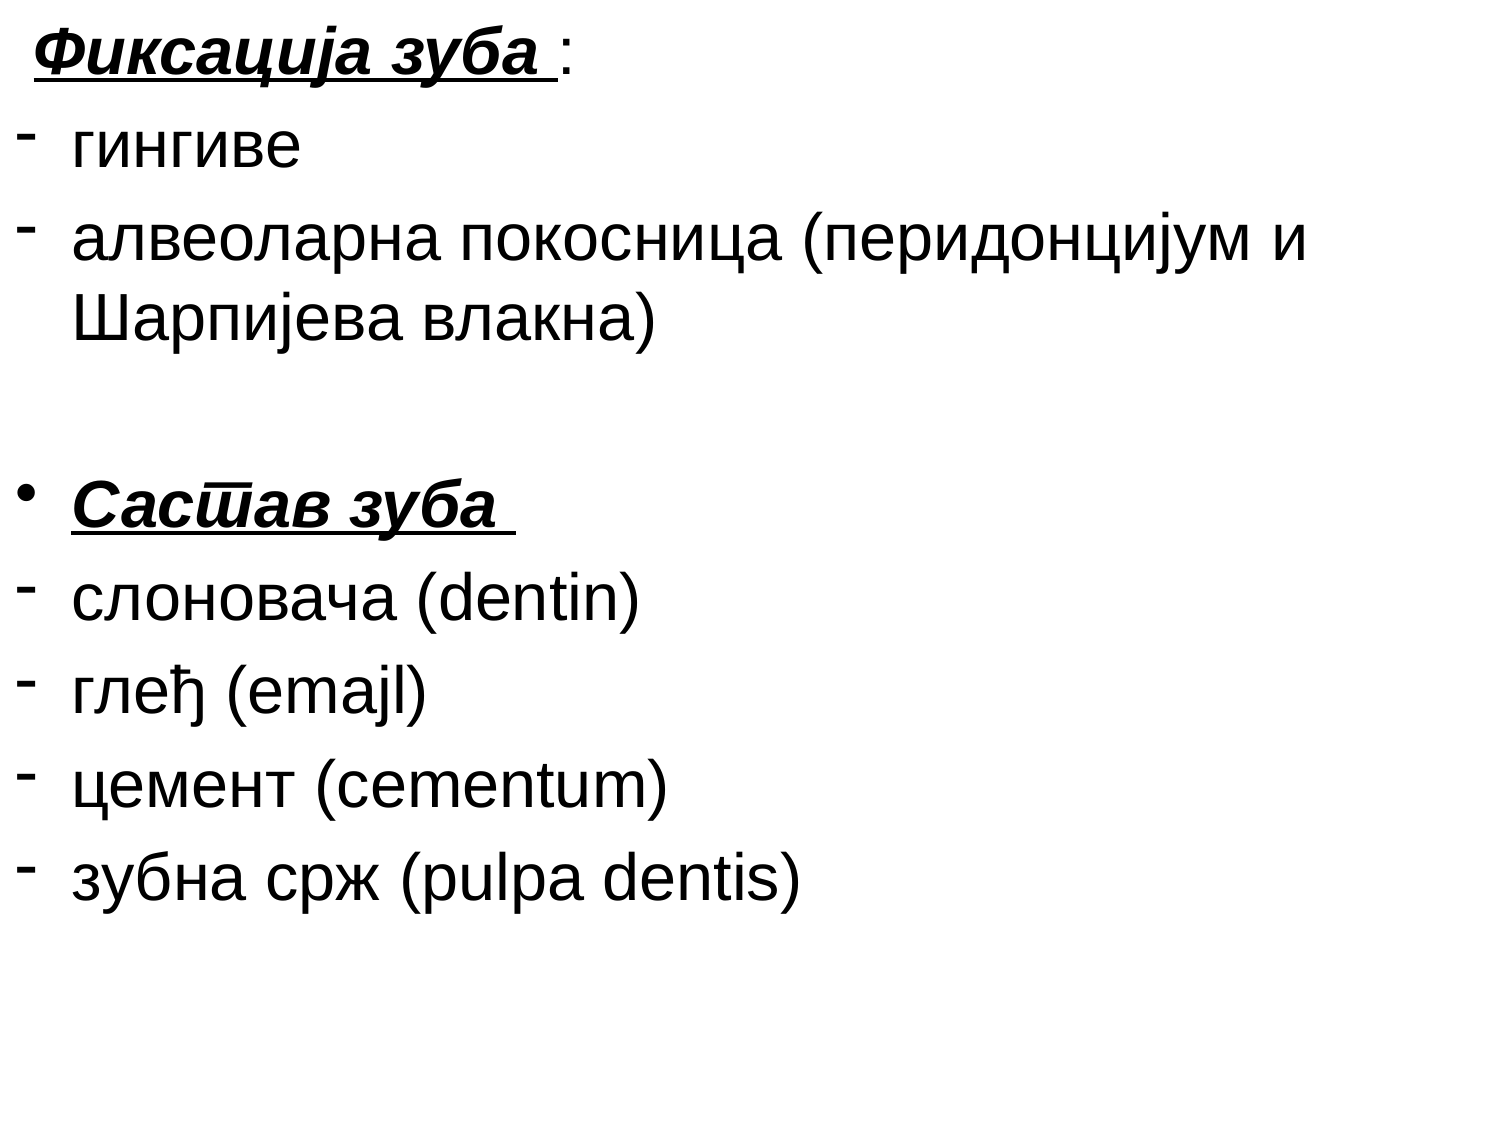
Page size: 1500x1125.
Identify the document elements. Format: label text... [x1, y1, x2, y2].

list Фиксација зуба : гингиве алвеоларна покосница (перидонцијум и Шарпијева влакна) Састав зуба слоновача (dentin) глеђ (emajl) цемент (cementum) зубна срж (pulpa dentis) [0, 0, 1500, 1125]
